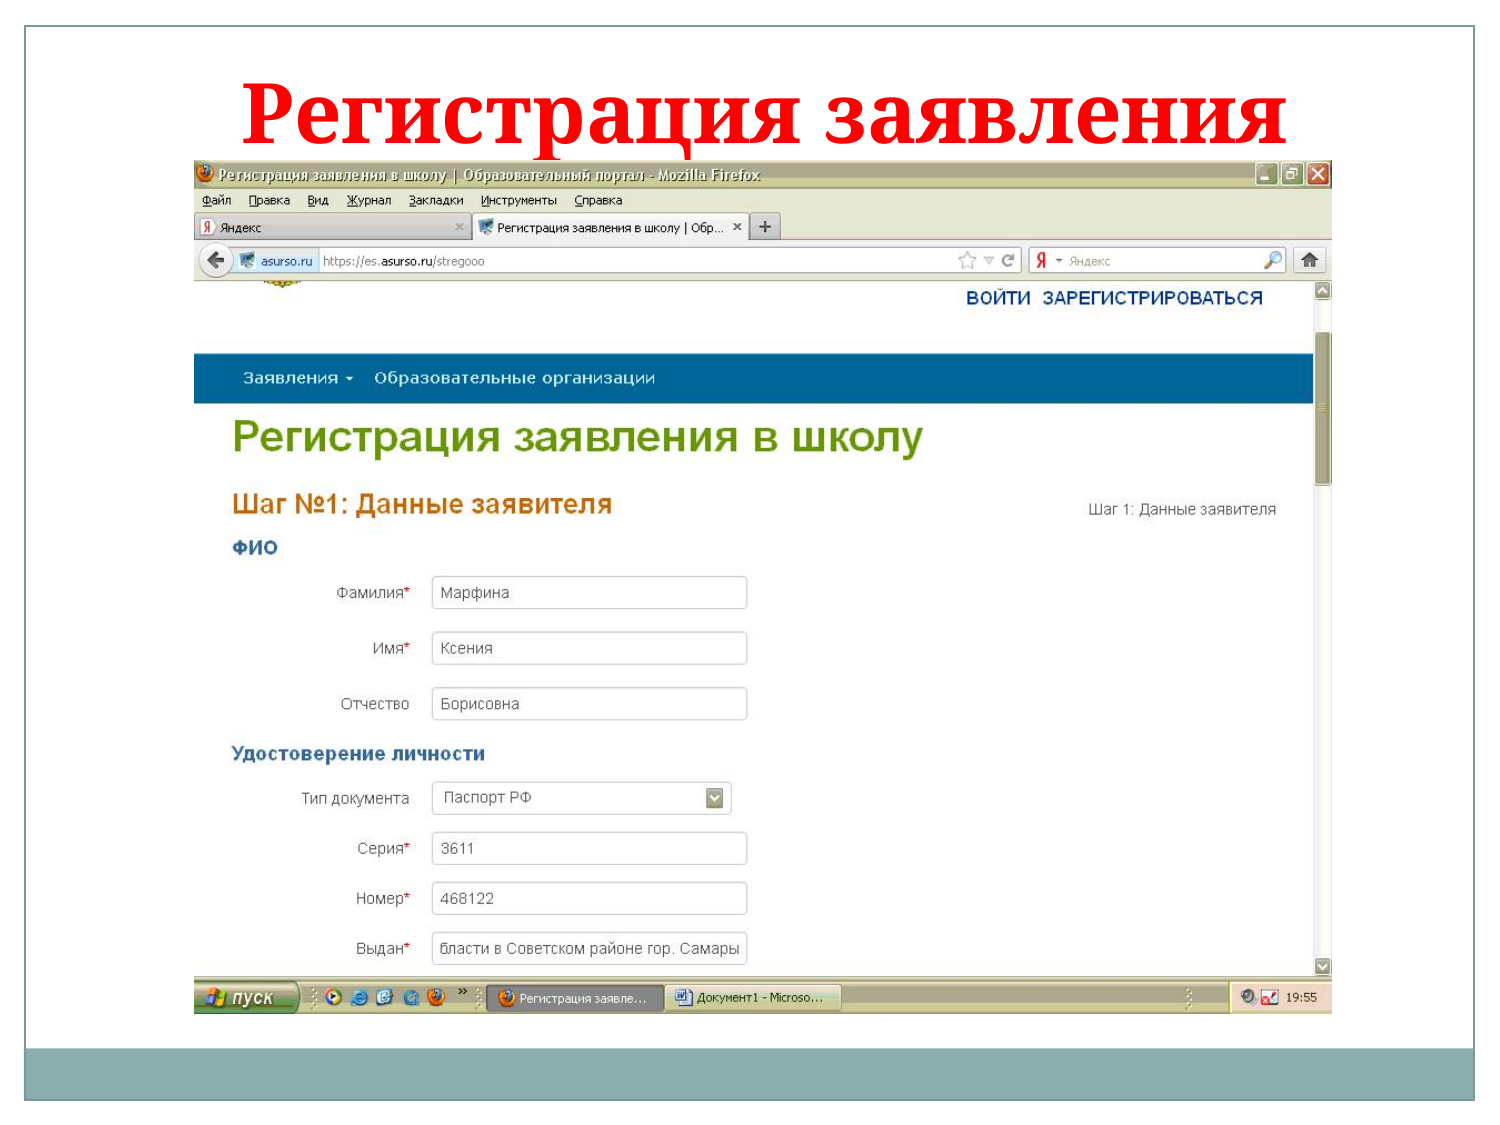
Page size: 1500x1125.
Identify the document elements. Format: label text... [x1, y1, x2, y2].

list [194, 160, 1332, 1014]
title Регистрация заявления [64, 42, 1465, 168]
